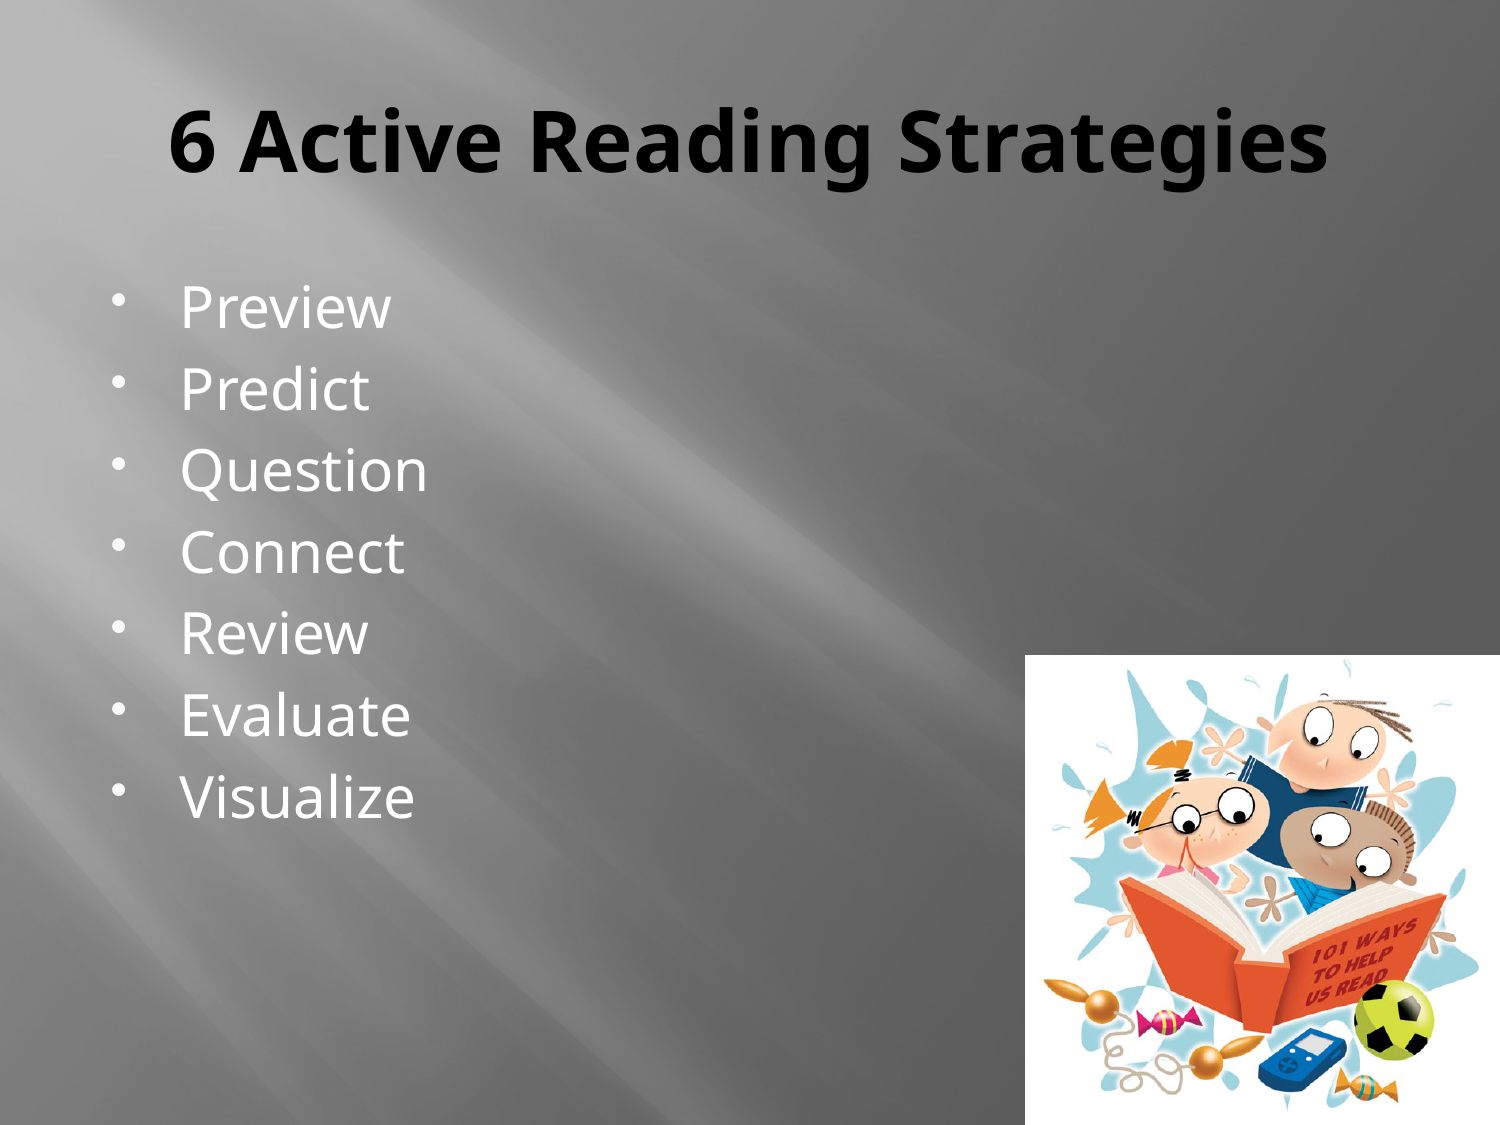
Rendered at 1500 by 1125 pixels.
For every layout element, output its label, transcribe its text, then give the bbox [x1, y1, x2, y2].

title 6 Active Reading Strategies [75, 45, 1425, 233]
picture [1024, 655, 1500, 1125]
list Preview Predict Question Connect Review Evaluate Visualize [75, 262, 1425, 1035]
